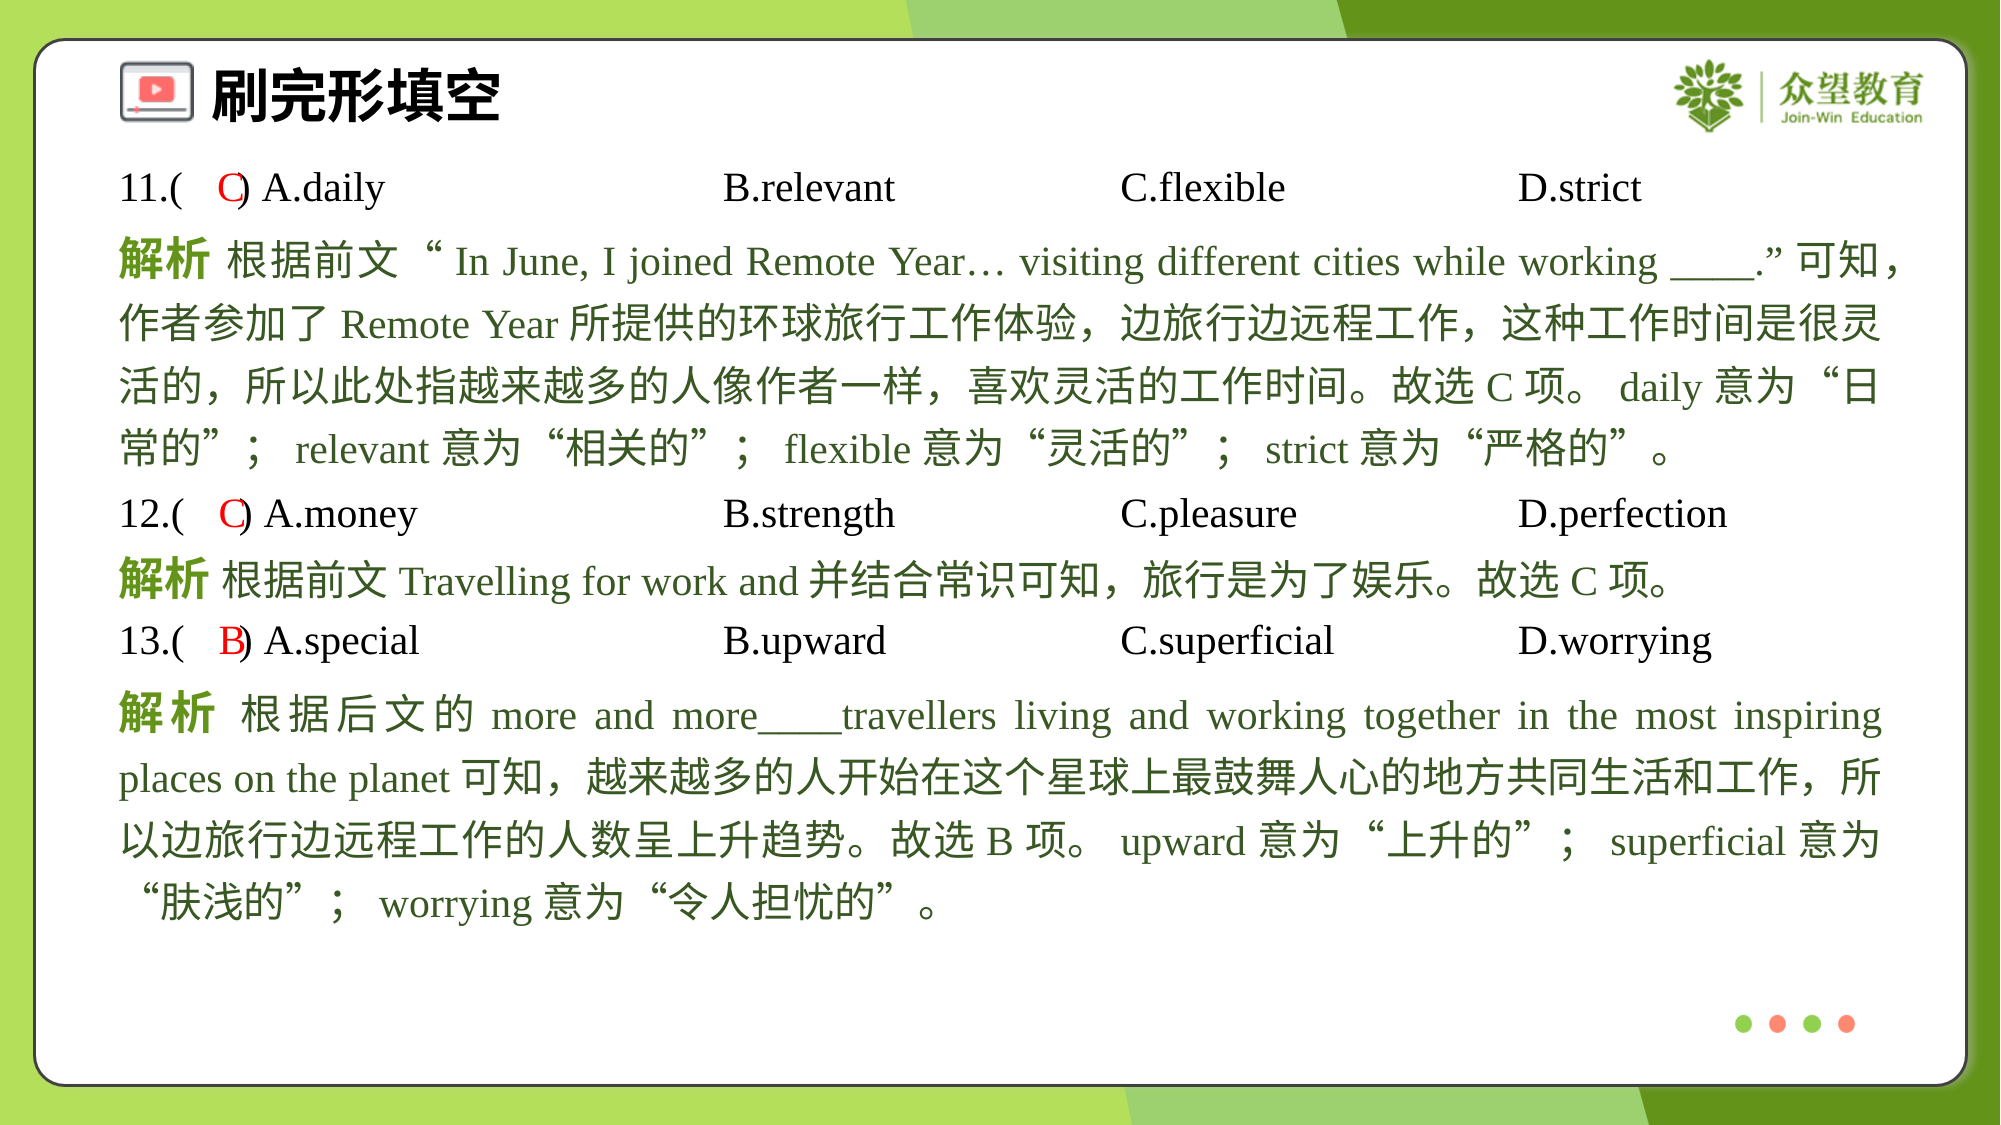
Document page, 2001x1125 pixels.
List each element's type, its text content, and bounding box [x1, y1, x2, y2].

text_box 解析 根据后文的more and more____travellers living and working together in the most inspiring places on the planet可知，越来越多的人开始在这个星球上最鼓舞人心的地方共同生活和工作，所以边旅行边远程工作的人数呈上升趋势。故选B项。upward意为“上升的”；superficial意为“肤浅的”；worrying意为“令人担忧的”。 [118, 669, 1883, 922]
text_box 11.( ) A.daily B.relevant C.flexible D.strict [118, 146, 212, 204]
text_box 12.( ) A.money B.strength C.pleasure D.perfection [252, 473, 1883, 531]
picture [0, 0, 2000, 1125]
text_box 11.( ) A.daily B.relevant C.flexible D.strict [250, 146, 1883, 204]
text_box 12.( ) A.money B.strength C.pleasure D.perfection [118, 473, 213, 531]
text_box 13.( ) A.special B.upward C.superficial D.worrying [118, 599, 1883, 657]
text_box 解析 根据前文“In June, I joined Remote Year… visiting different cities while working ____.”可知，作者参加了Remote Year所提供的环球旅行工作体验，边旅行边远程工作，这种工作时间是很灵活的，所以此处指越来越多的人像作者一样，喜欢灵活的工作时间。故选C项。daily意为“日常的”；relevant意为“相关的”；flexible意为“灵活的”；strict意为“严格的”。 [118, 215, 1883, 468]
text_box 解析 根据前文Travelling for work and并结合常识可知，旅行是为了娱乐。故选C项。 [118, 536, 1883, 599]
text_box B [213, 600, 252, 658]
text_box C [213, 473, 252, 531]
text_box C [212, 146, 250, 205]
